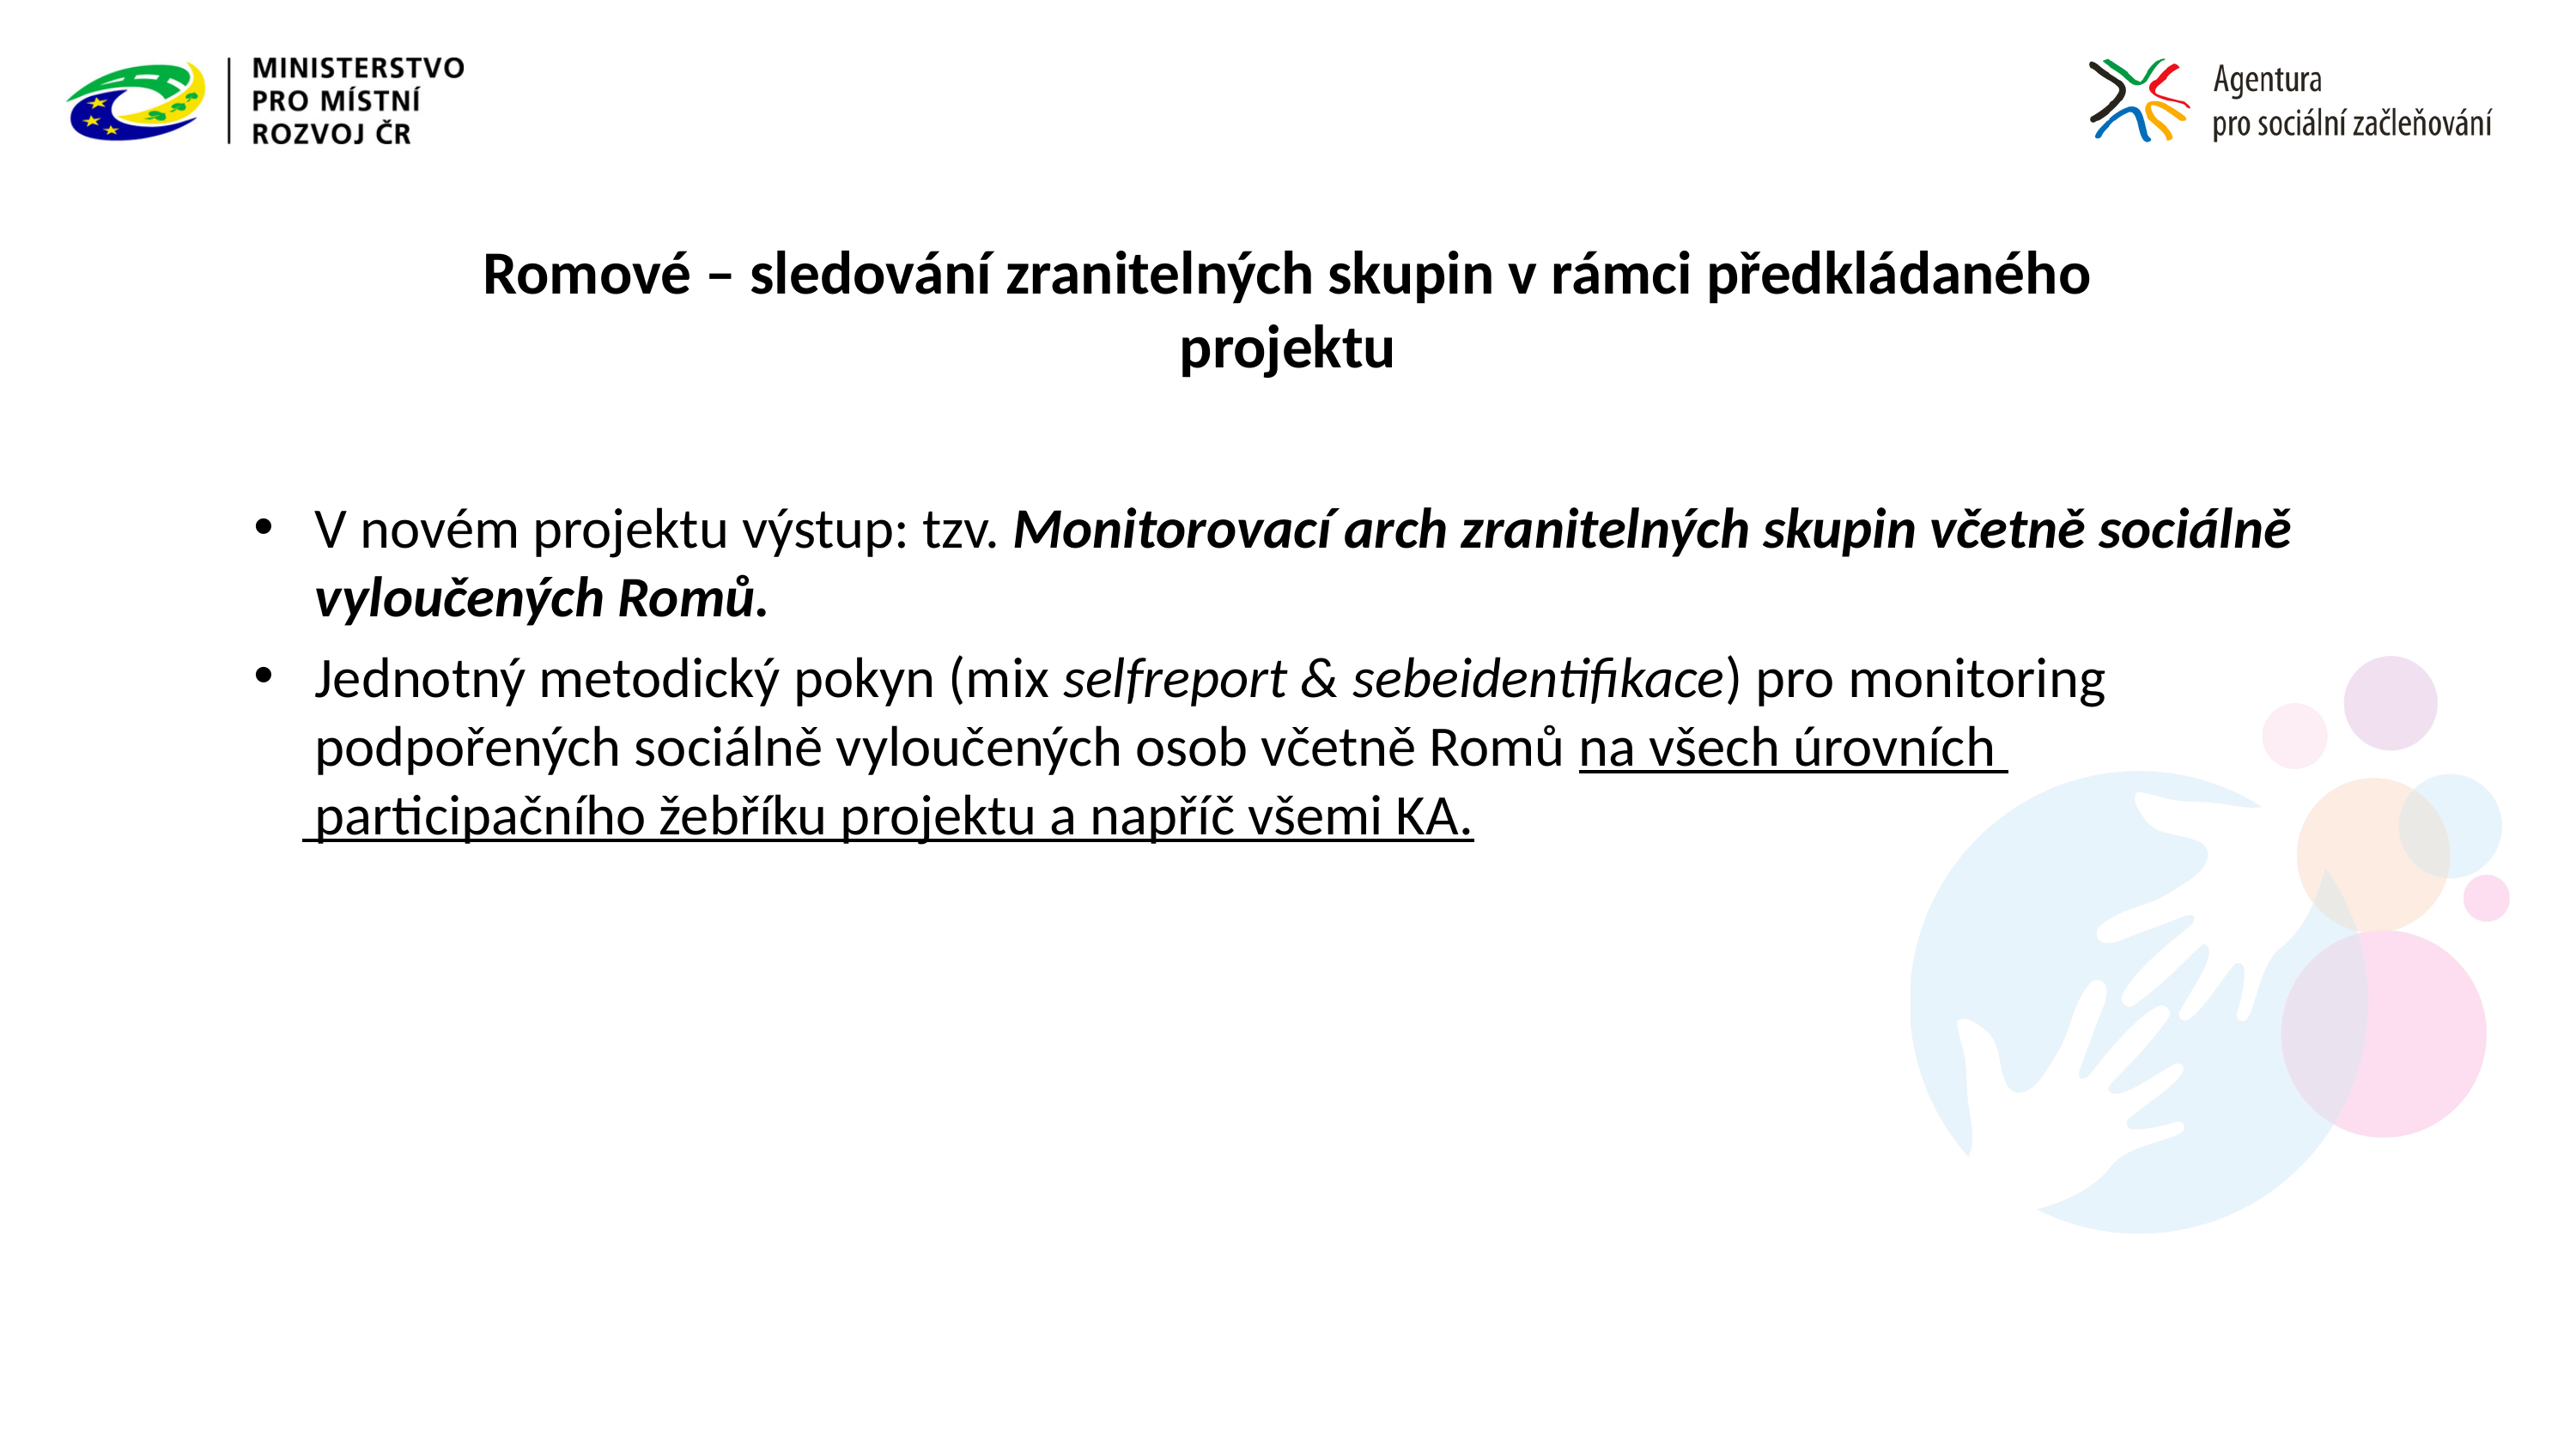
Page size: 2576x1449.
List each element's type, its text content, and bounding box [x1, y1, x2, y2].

picture [2071, 40, 2510, 161]
picture [66, 58, 464, 144]
title Romové – sledování zranitelných skupin v rámci předkládaného projektu [448, 226, 2128, 388]
list V novém projektu výstup: tzv. Monitorovací arch zranitelných skupin včetně sociálně vyloučených Romů. Jednotný metodický pokyn (mix selfreport & sebeidentifikace) pro monitoring podpořených sociálně vyloučených osob včetně Romů na všech úrovních participačního žebříku projektu a napříč všemi KA. [240, 484, 2336, 1234]
